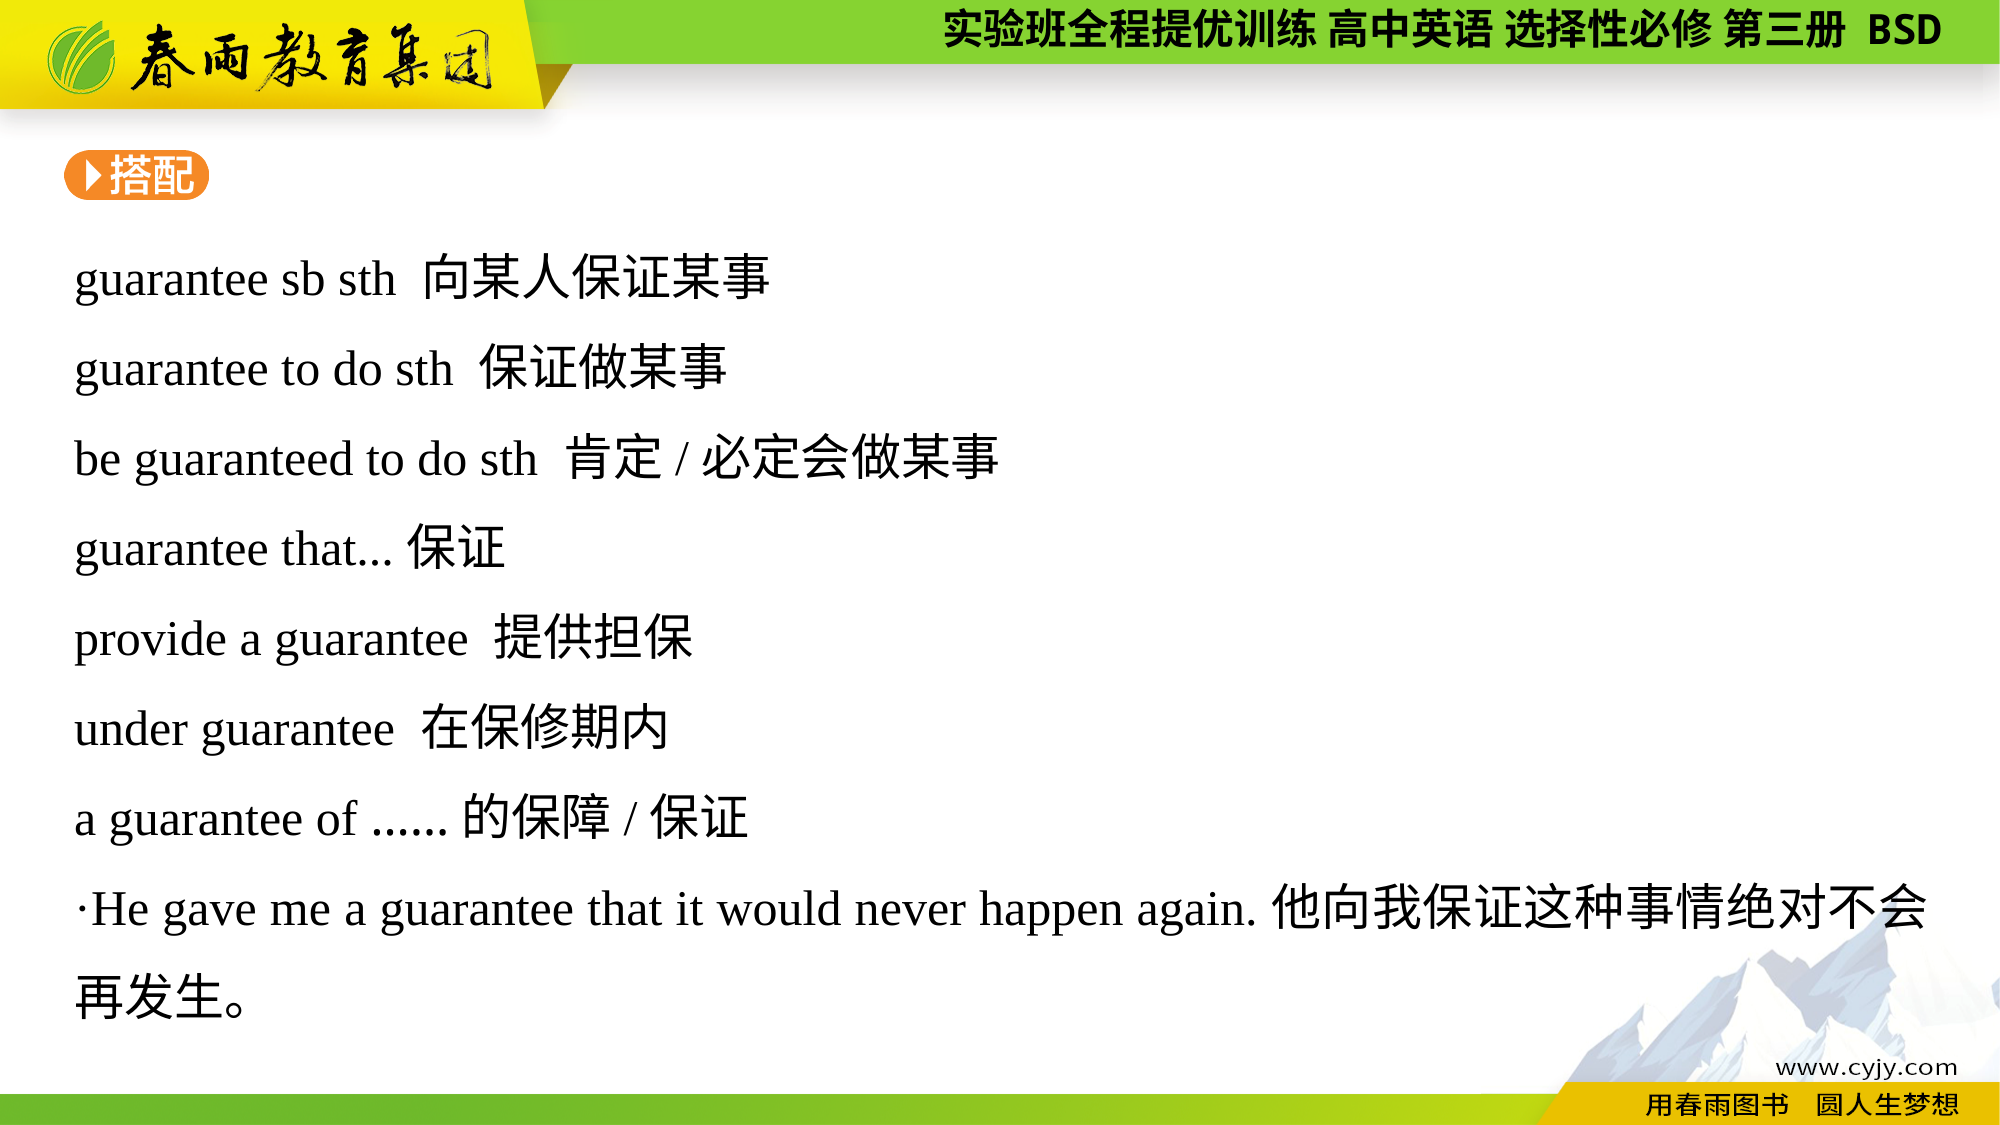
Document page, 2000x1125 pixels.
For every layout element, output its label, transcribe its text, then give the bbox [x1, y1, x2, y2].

picture [0, 0, 2000, 1125]
list guarantee sb sth 向某人保证某事 guarantee to do sth 保证做某事 be guaranteed to do sth 肯定/必定会做某事 guarantee that...保证 provide a guarantee 提供担保 under guarantee 在保修期内 a guarantee of ……的保障/保证 ·He gave me a guarantee that it would never happen again.他向我保证这种事情绝对不会再发生。 [59, 208, 1944, 1042]
